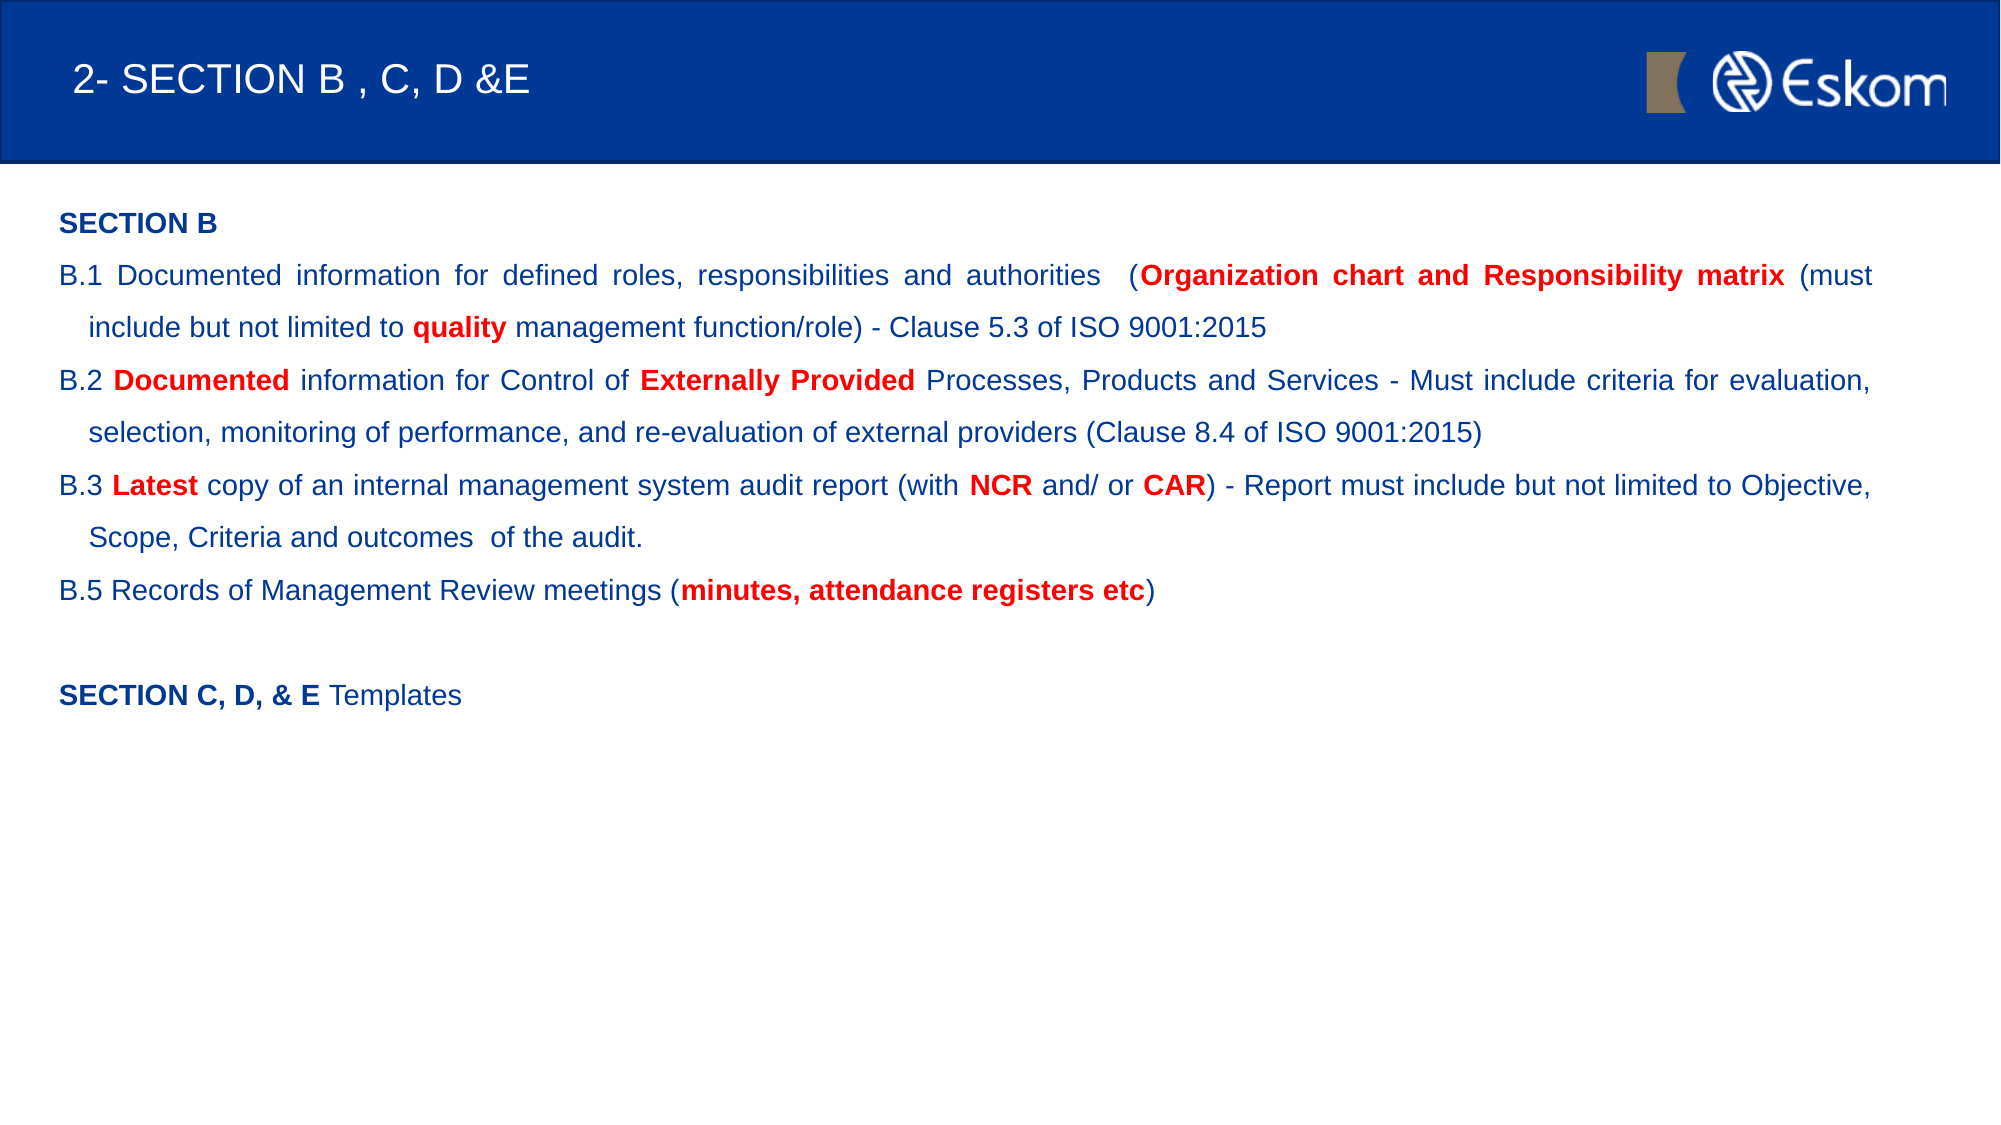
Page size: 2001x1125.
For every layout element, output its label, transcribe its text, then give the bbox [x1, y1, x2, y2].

title 2- SECTION B , C, D &E [57, 26, 1180, 136]
list SECTION B B.1 Documented information for defined roles, responsibilities and authorities (Organization chart and Responsibility matrix (must include but not limited to quality management function/role) - Clause 5.3 of ISO 9001:2015 B.2 Documented information for Control of Externally Provided Processes, Products and Services - Must include criteria for evaluation, selection, monitoring of performance, and re-evaluation of external providers (Clause 8.4 of ISO 9001:2015) B.3 Latest copy of an internal management system audit report (with NCR and/ or CAR) - Report must include but not limited to Objective, Scope, Criteria and outcomes of the audit. B.5 Records of Management Review meetings (minutes, attendance registers etc) SECTION C, D, & E Templates [30, 178, 1888, 1076]
